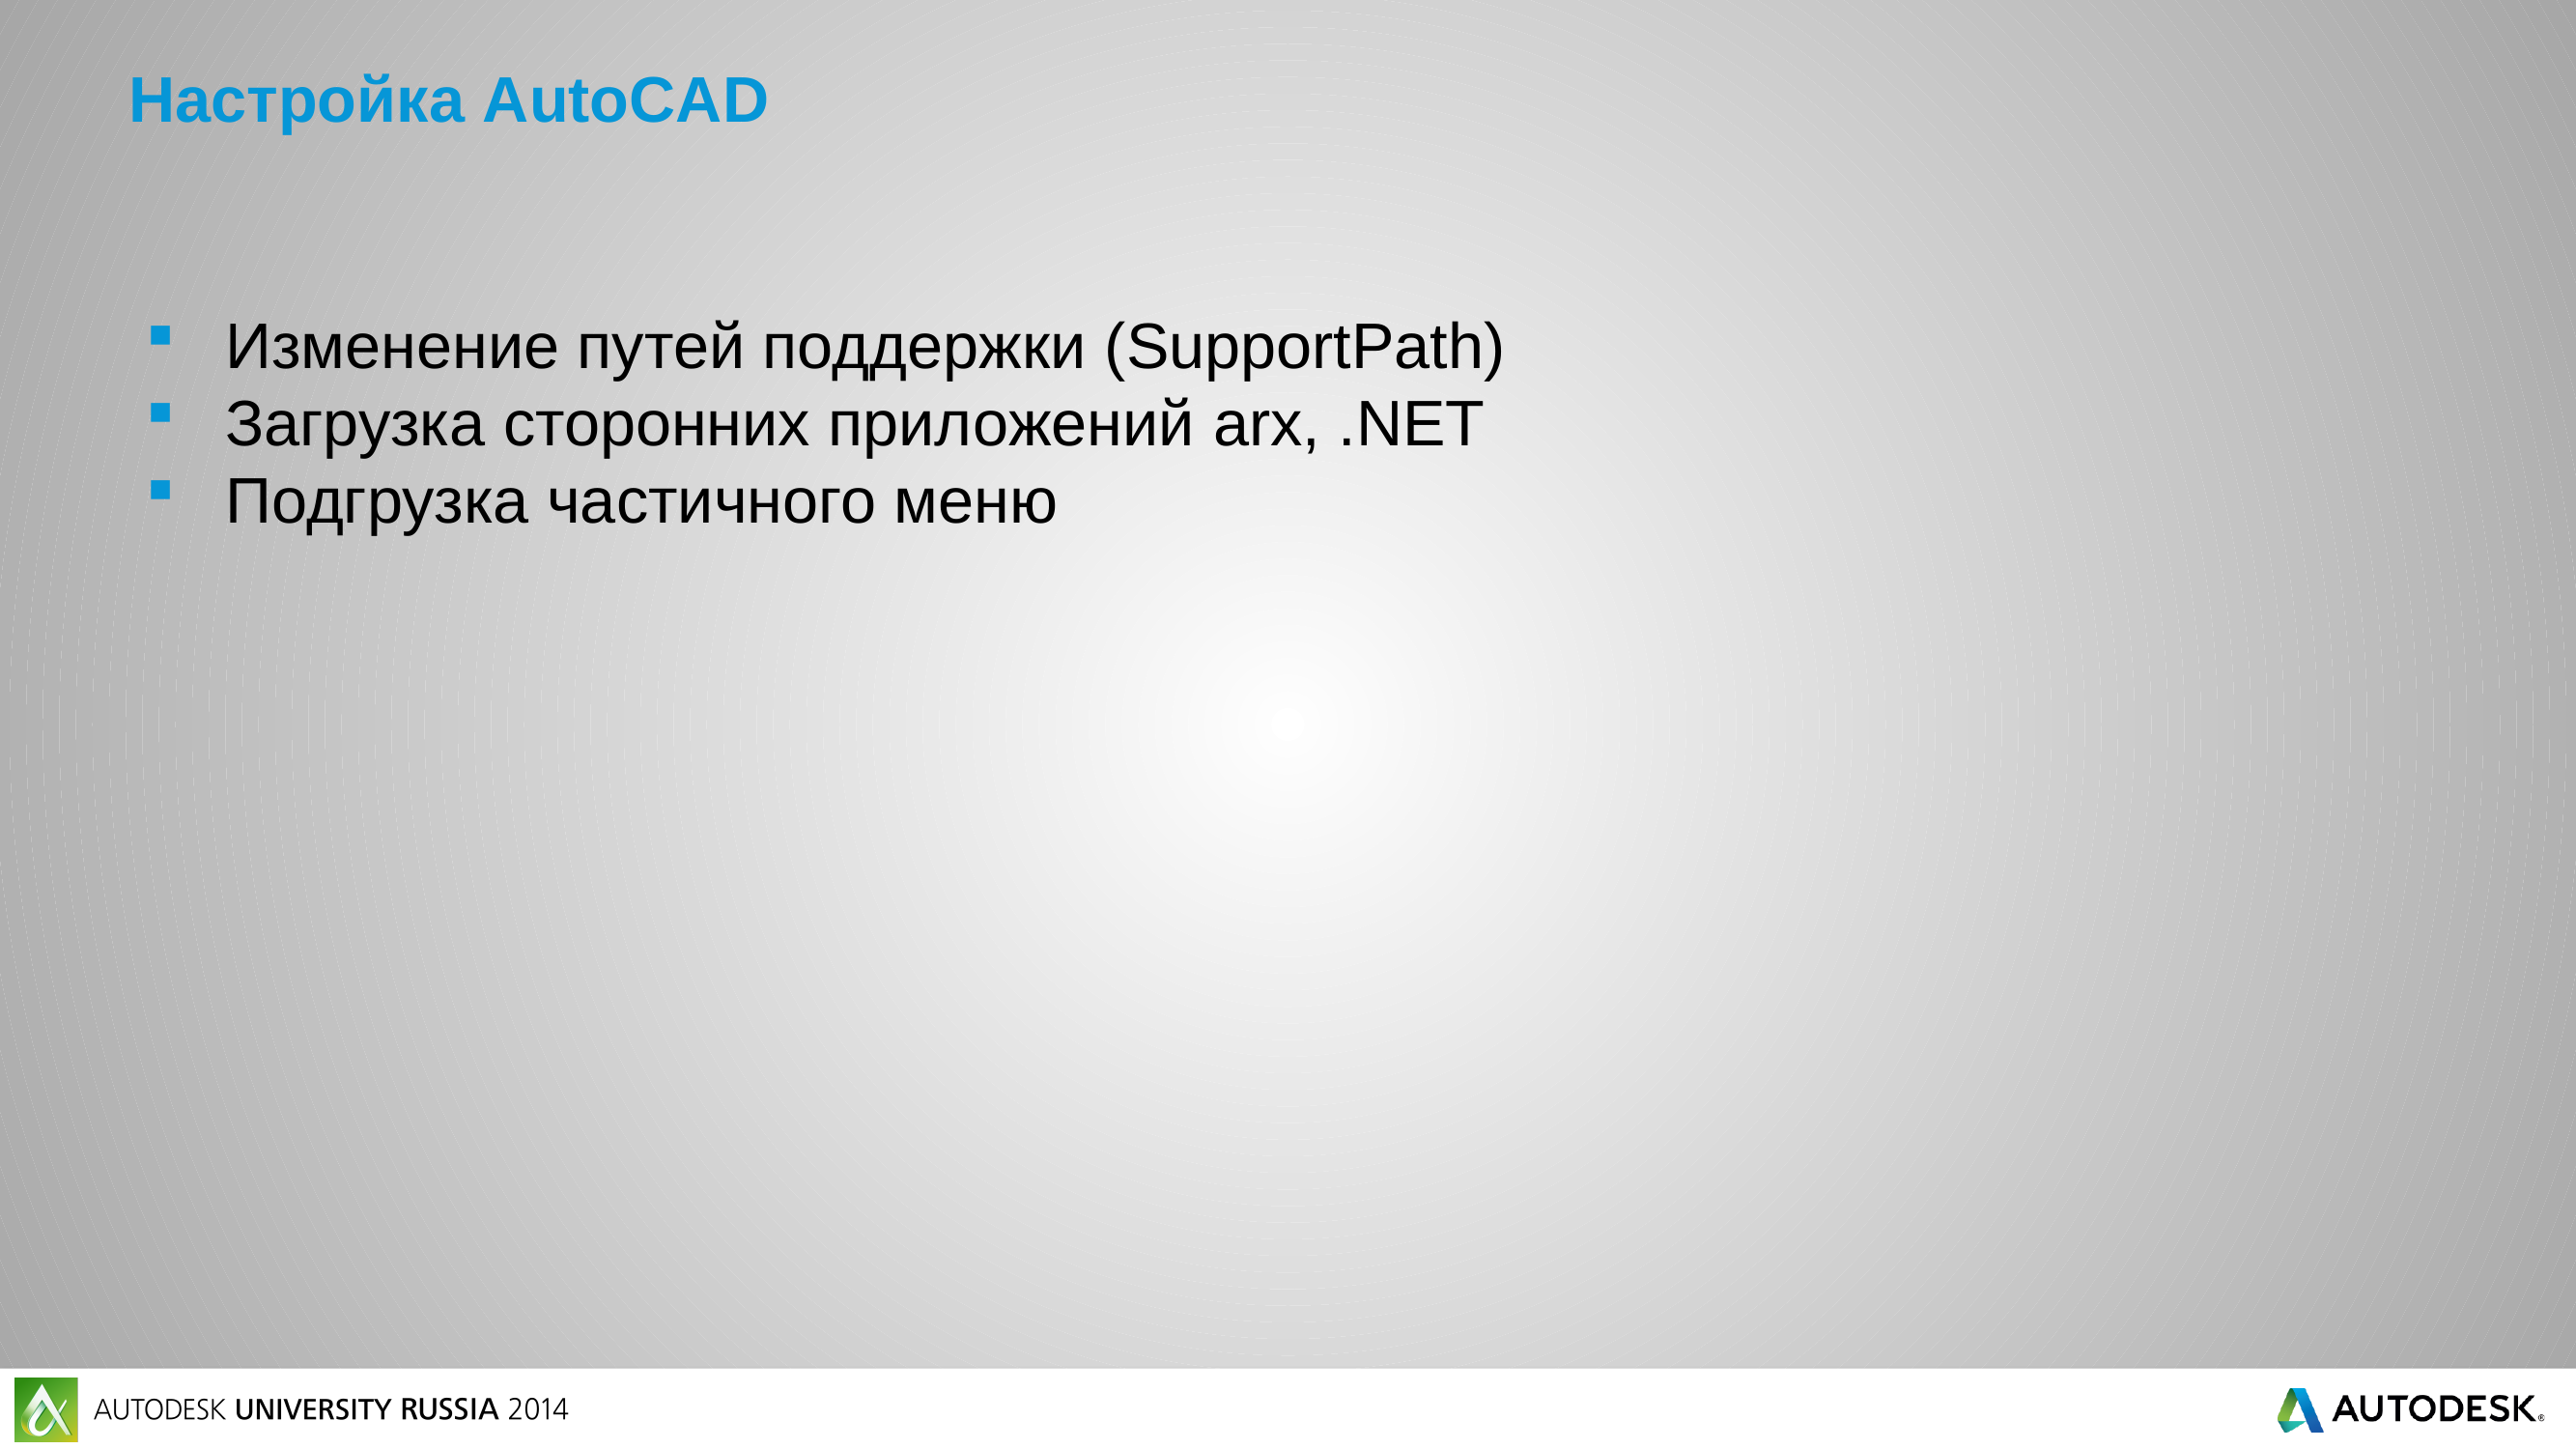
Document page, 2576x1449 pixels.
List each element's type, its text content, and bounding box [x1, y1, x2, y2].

list Изменение путей поддержки (SupportPath) Загрузка сторонних приложений arx, .NET Подгрузка частичного меню [128, 304, 2448, 1312]
title Настройка AutoCAD [128, 58, 2448, 299]
picture [14, 1378, 569, 1442]
picture [2276, 1386, 2545, 1434]
